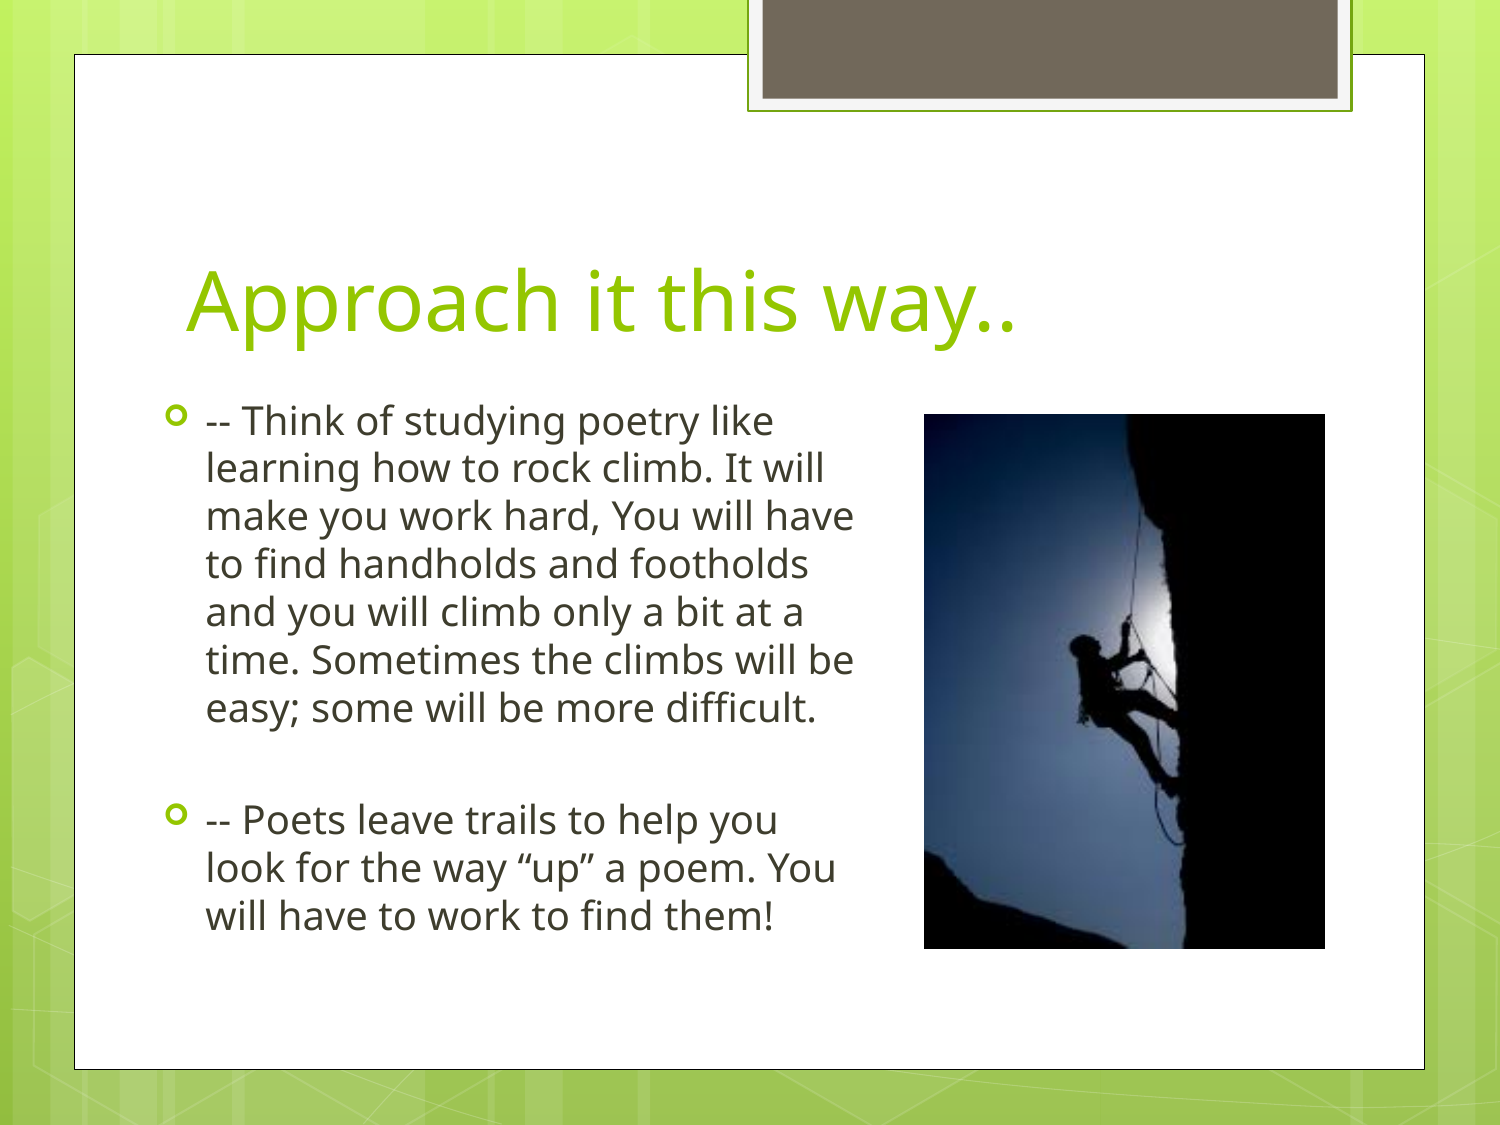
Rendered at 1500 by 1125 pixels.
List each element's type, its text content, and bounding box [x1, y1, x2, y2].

picture [924, 414, 1326, 949]
list -- Think of studying poetry like learning how to rock climb. It will make you work hard, You will have to find handholds and footholds and you will climb only a bit at a time. Sometimes the climbs will be easy; some will be more difficult. -- Poets leave trails to help you look for the way “up” a poem. You will have to work to find them! [137, 387, 875, 988]
title Approach it this way.. [171, 168, 1324, 357]
